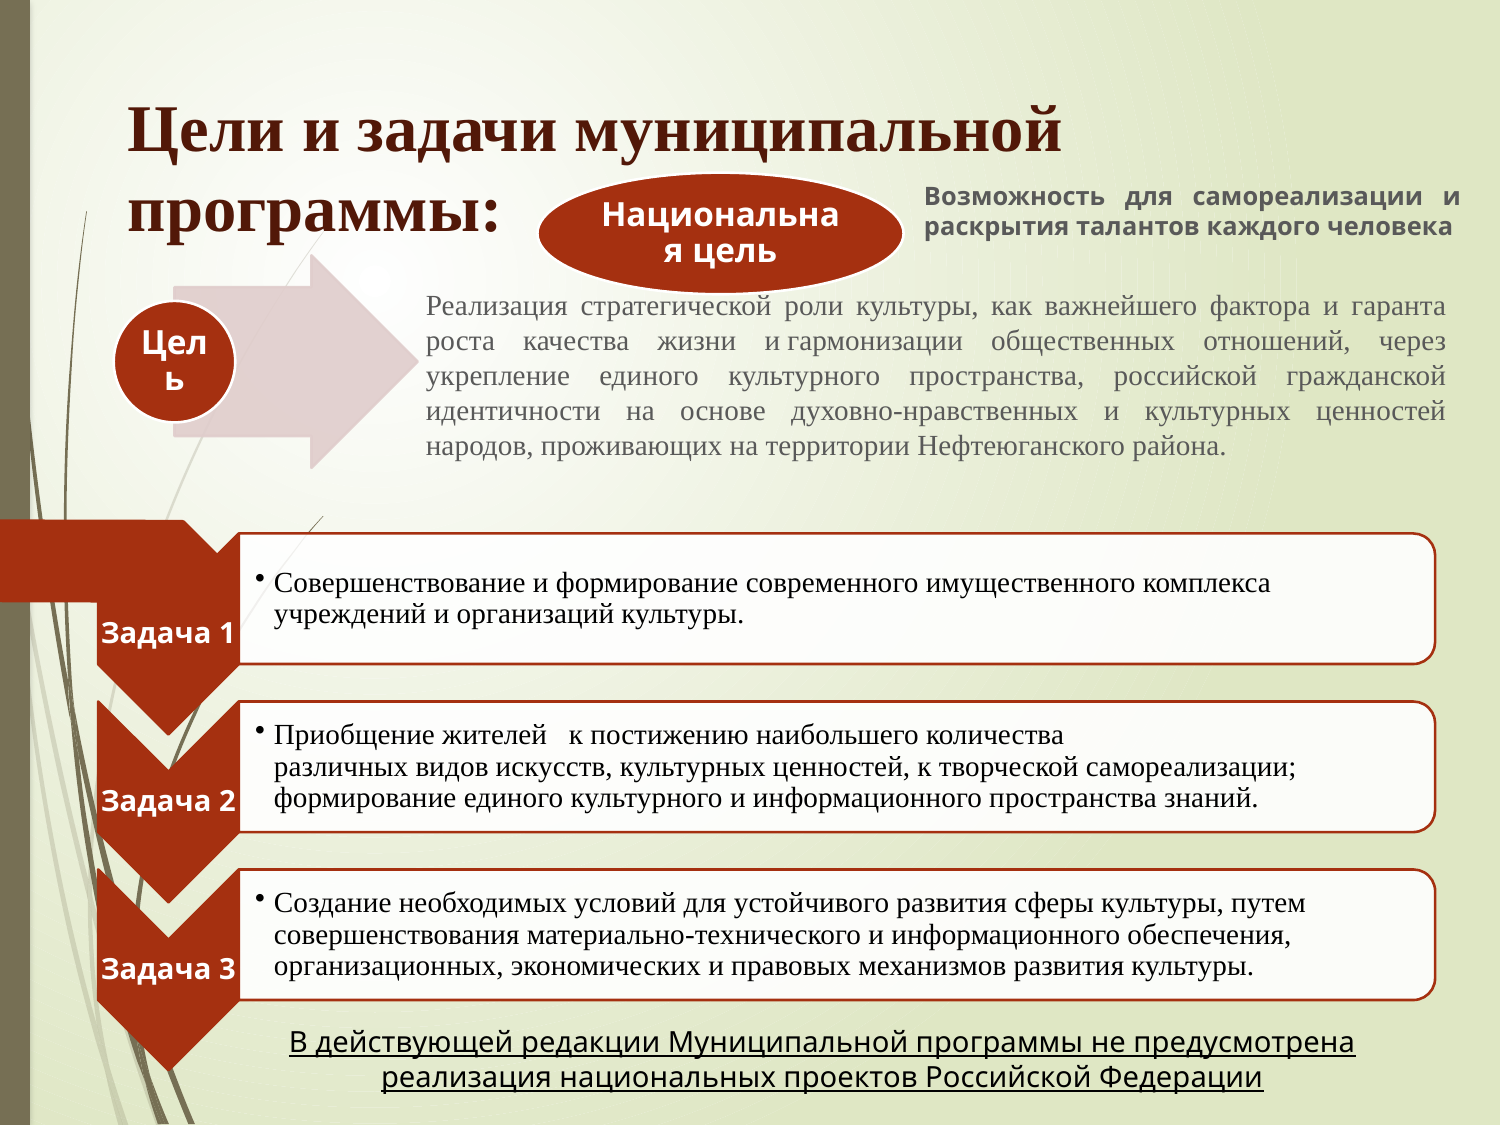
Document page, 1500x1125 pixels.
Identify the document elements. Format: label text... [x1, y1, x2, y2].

title Цели и задачи муниципальной программы: [112, 66, 1388, 253]
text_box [97, 533, 1436, 1071]
text_box Возможность для самореализации и раскрытия талантов каждого человека [908, 172, 1477, 269]
list Реализация стратегической роли культуры, как важнейшего фактора и гаранта роста качества жизни и гармонизации общественных отношений, через укрепление единого культурного пространства, российской гражданской идентичности на основе духовно-нравственных и культурных ценностей народов, проживающих на территории Нефтеюганского района. [410, 278, 1463, 480]
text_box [76, 255, 455, 469]
text_box В действующей редакции Муниципальной программы не предусмотрена реализация национальных проектов Российской Федерации [253, 1080, 1391, 1101]
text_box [537, 172, 904, 295]
